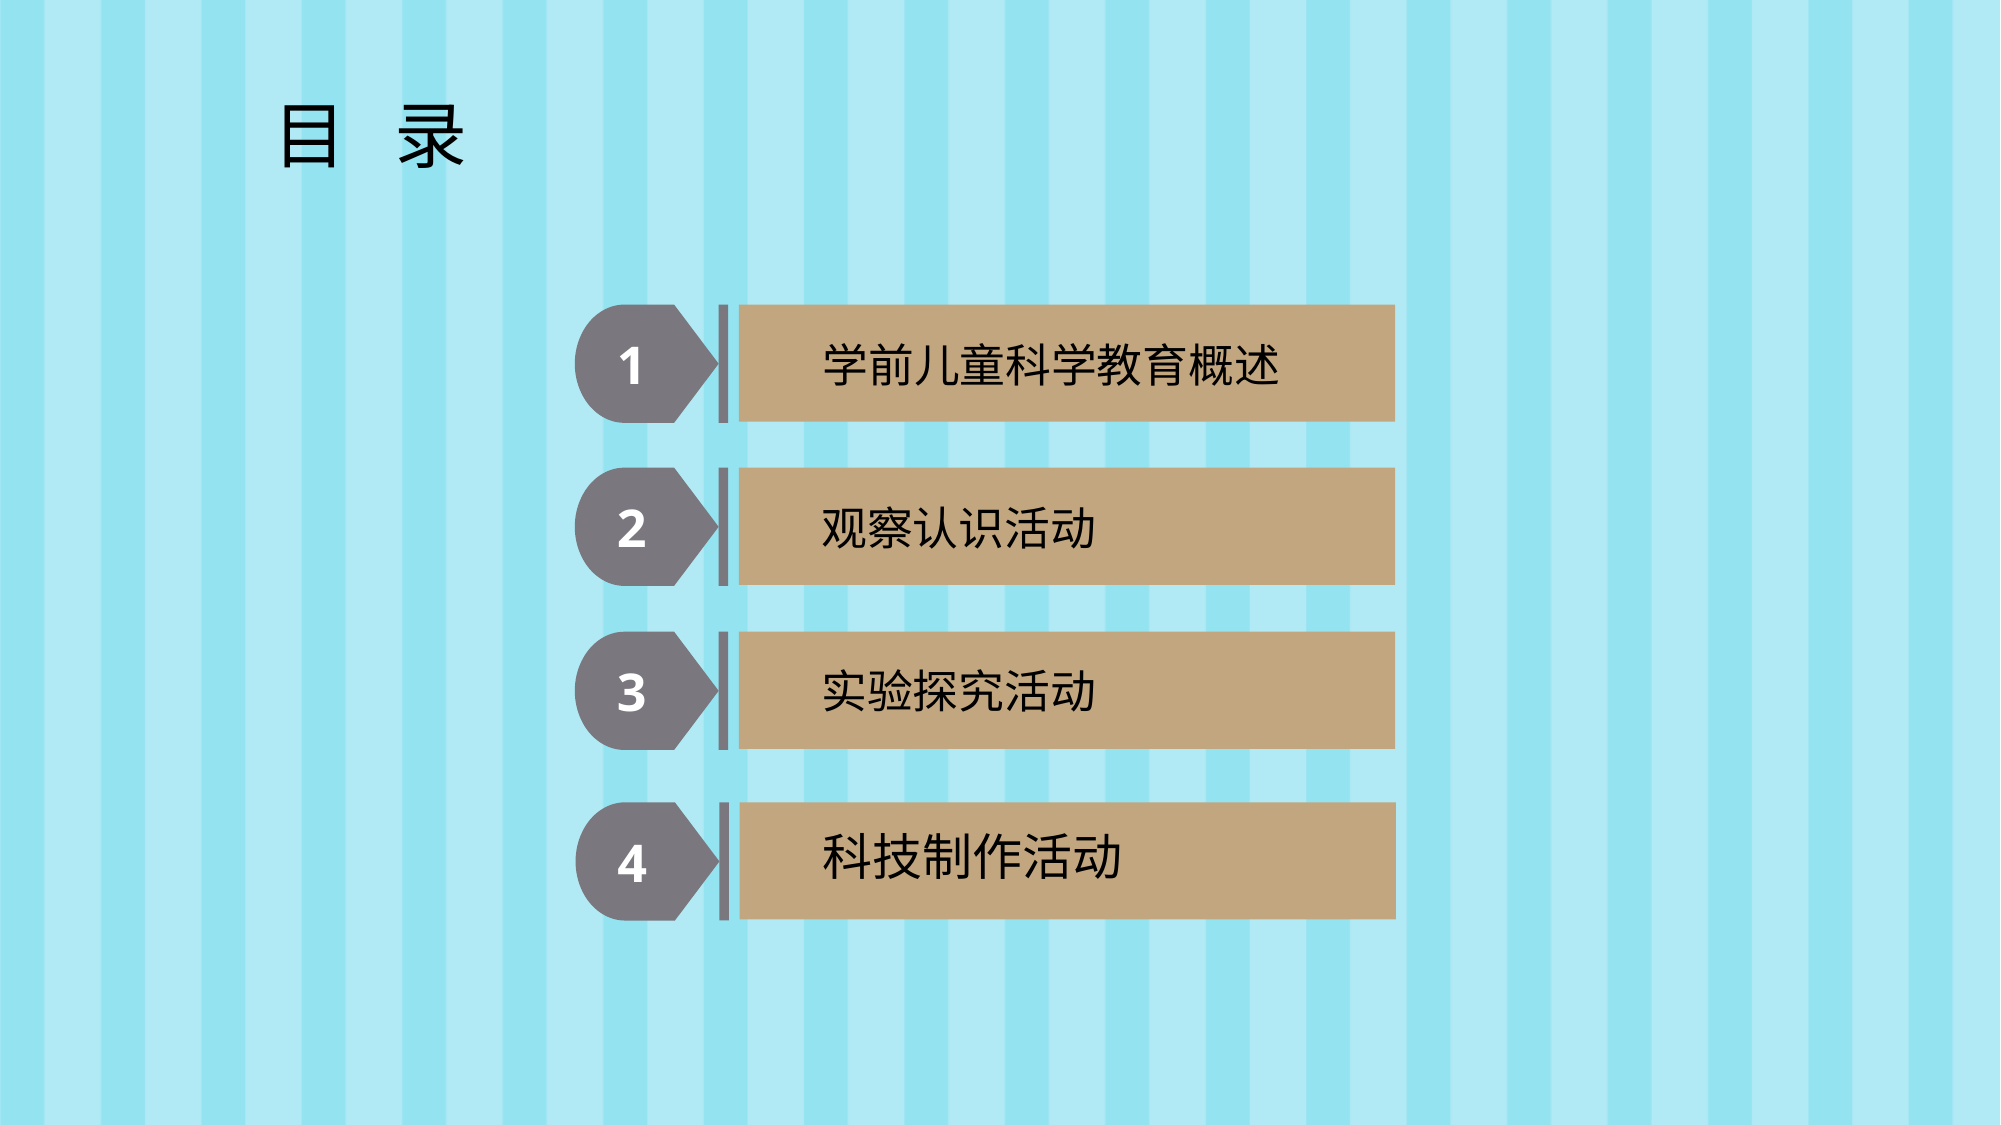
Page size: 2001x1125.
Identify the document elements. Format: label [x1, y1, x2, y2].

text_box [574, 304, 729, 423]
picture [0, 0, 2000, 1125]
text_box [575, 802, 730, 921]
text_box [574, 467, 729, 586]
text_box [574, 631, 729, 750]
